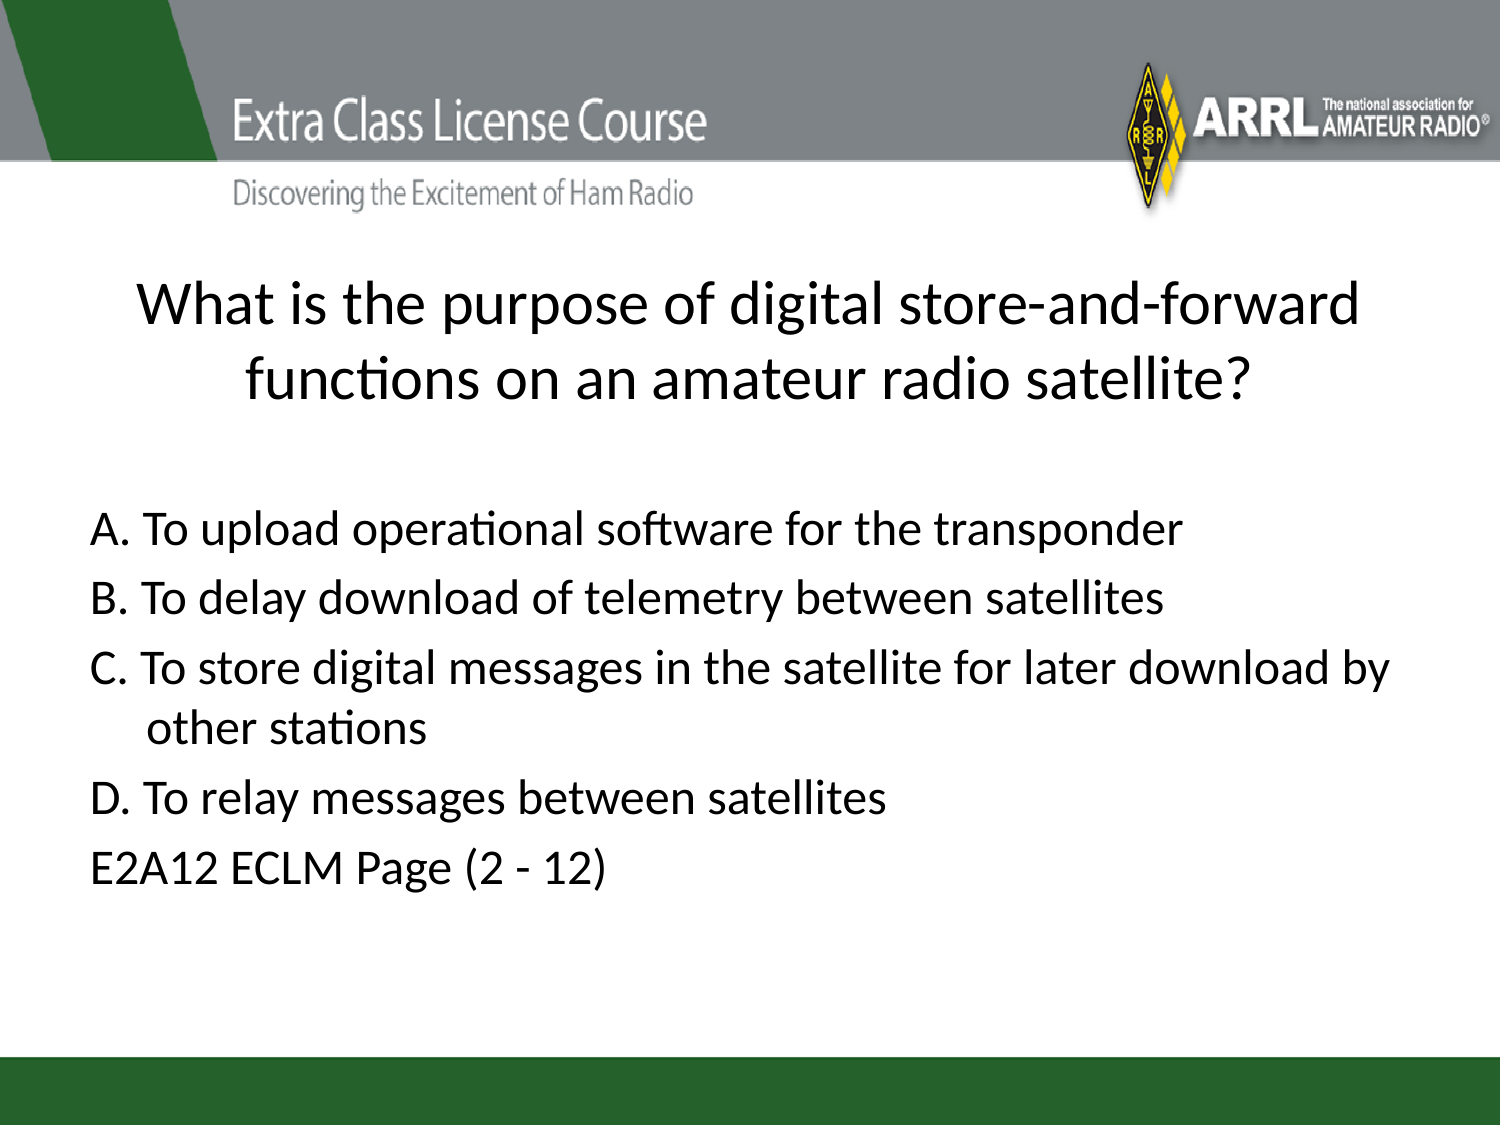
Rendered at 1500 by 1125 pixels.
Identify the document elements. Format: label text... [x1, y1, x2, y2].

title What is the purpose of digital store-and-forward functions on an amateur radio satellite? [75, 254, 1425, 435]
list A. To upload operational software for the transponder B. To delay download of telemetry between satellites C. To store digital messages in the satellite for later download by other stations D. To relay messages between satellites E2A12 ECLM Page (2 - 12) [75, 487, 1425, 1005]
picture [0, 0, 1500, 1125]
